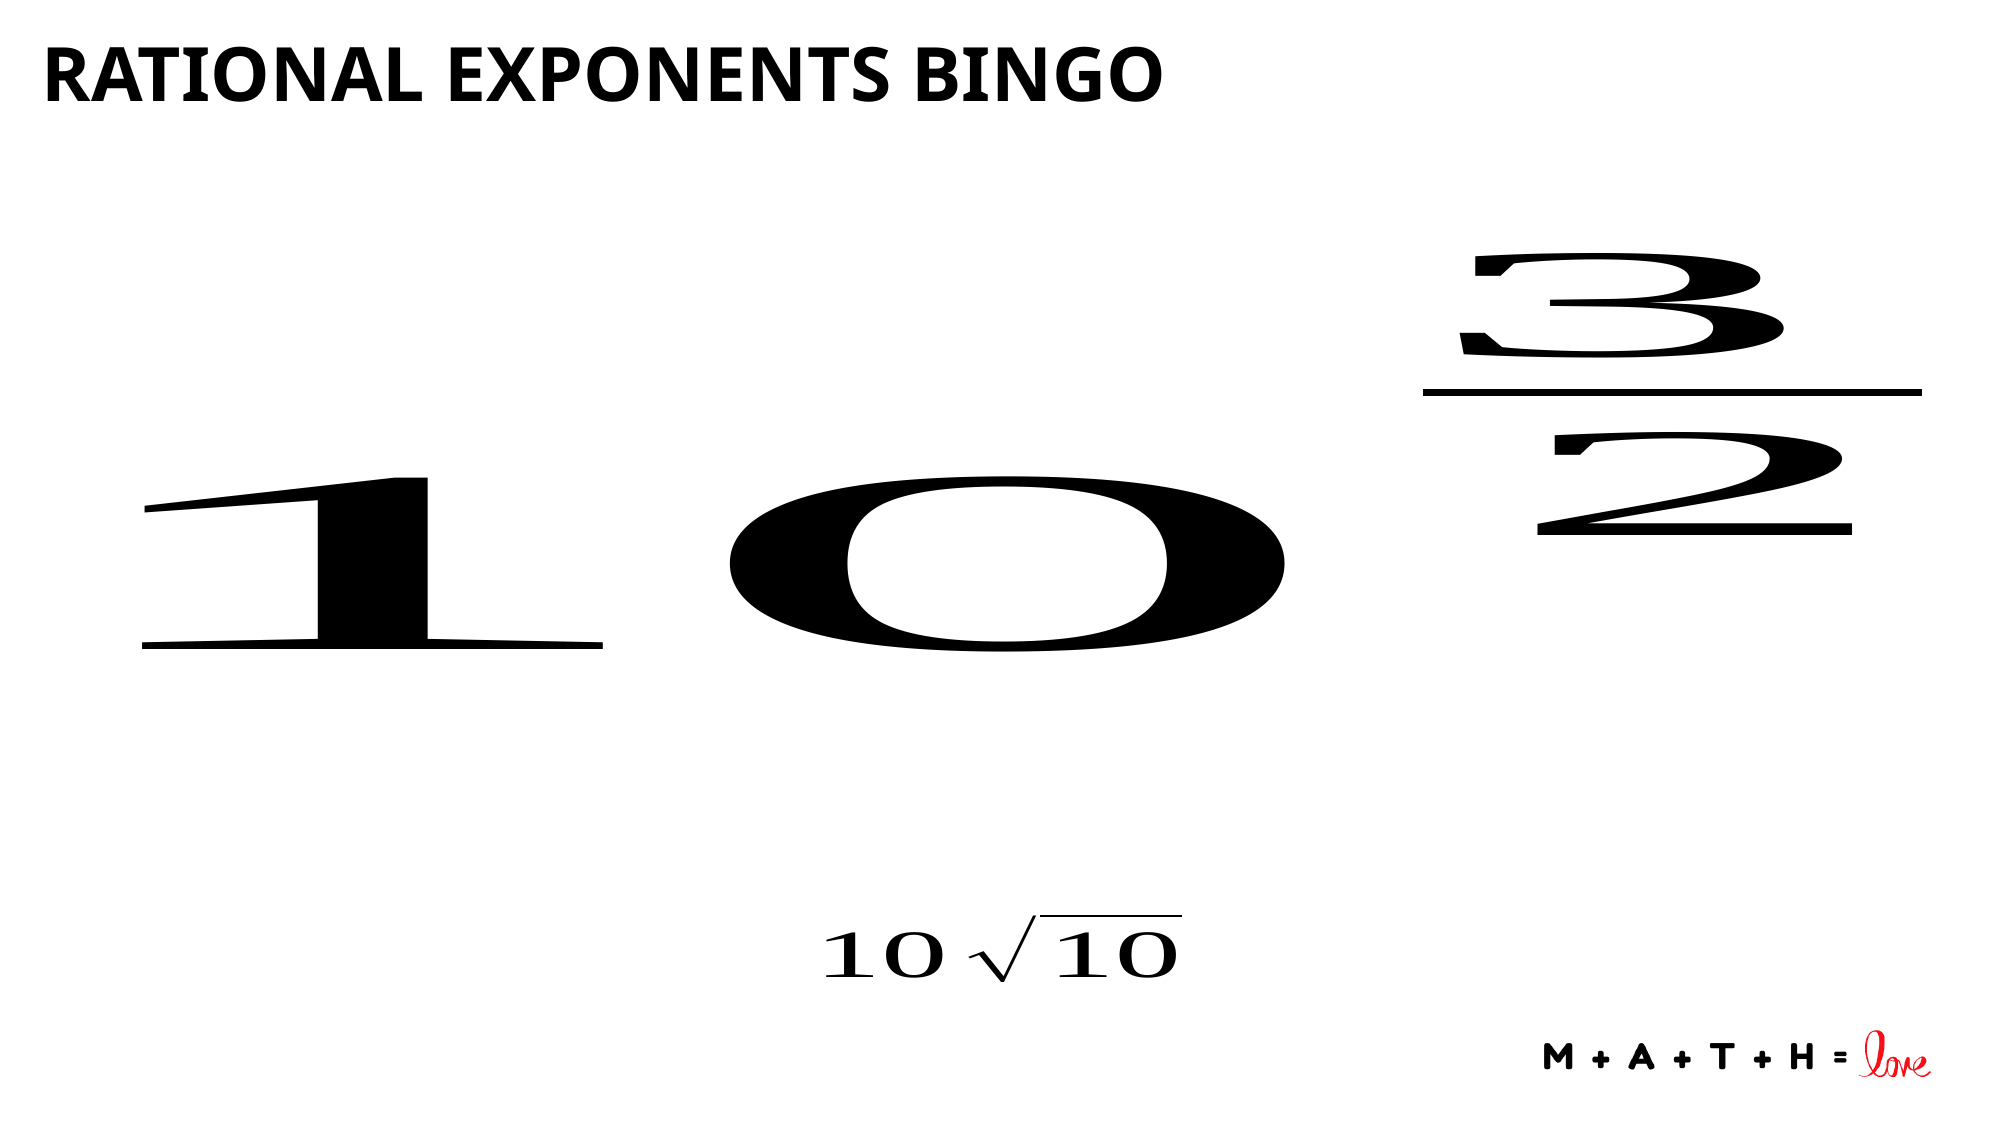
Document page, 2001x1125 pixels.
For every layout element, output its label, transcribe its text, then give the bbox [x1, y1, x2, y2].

picture [1528, 1026, 1941, 1082]
text_box RATIONAL EXPONENTS BINGO [27, 18, 1323, 124]
